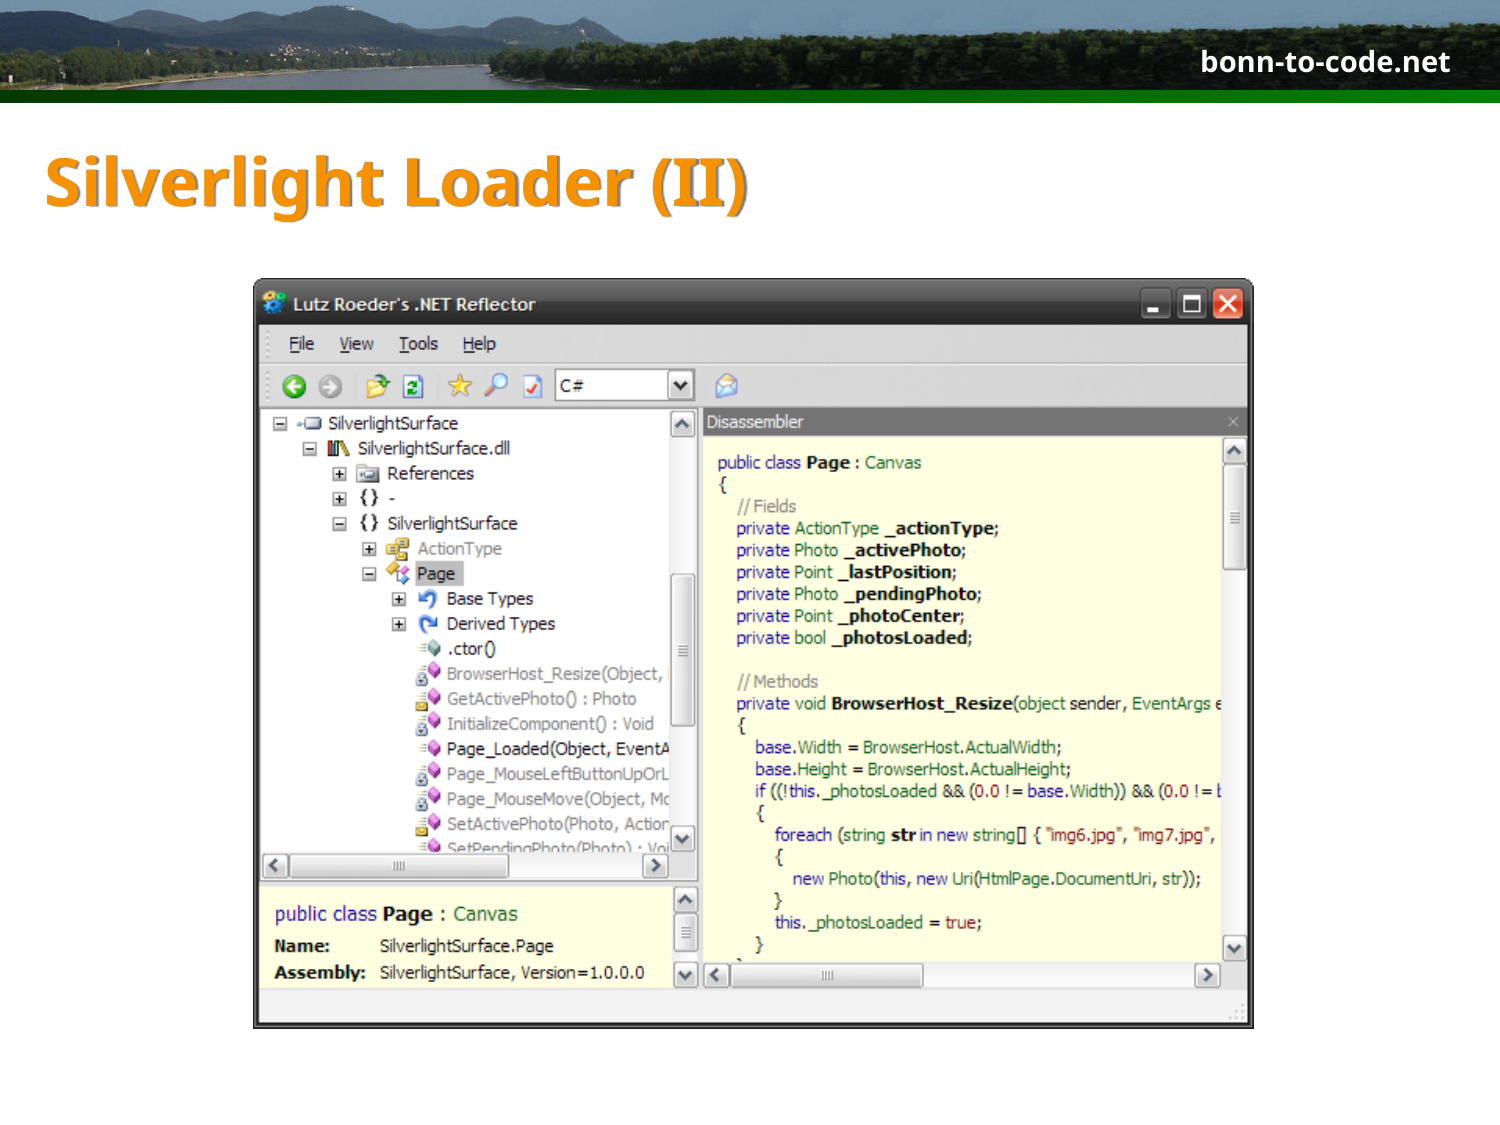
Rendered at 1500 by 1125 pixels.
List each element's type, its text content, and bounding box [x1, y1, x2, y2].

title Silverlight Loader (II) [29, 101, 1471, 258]
picture [0, 0, 1500, 90]
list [253, 278, 1255, 1030]
